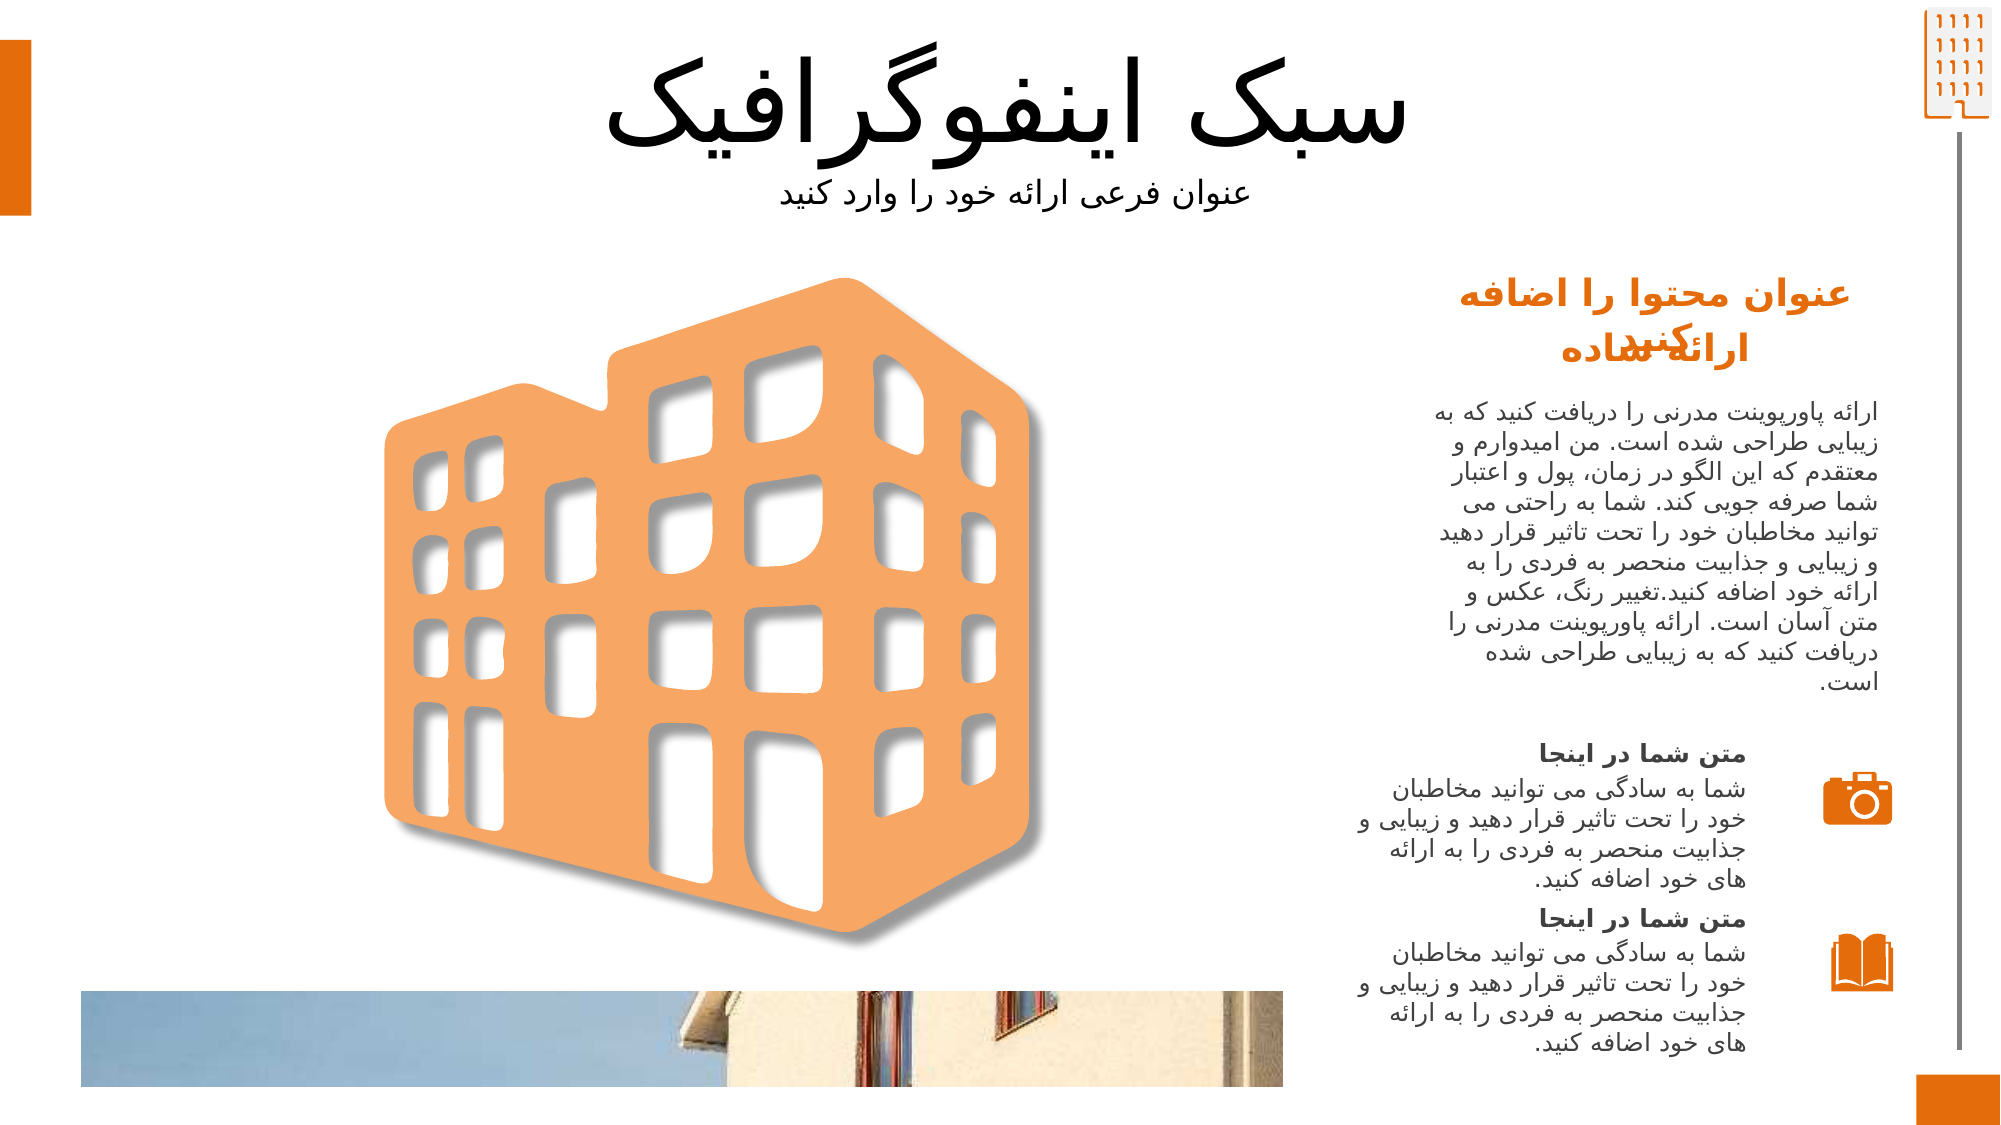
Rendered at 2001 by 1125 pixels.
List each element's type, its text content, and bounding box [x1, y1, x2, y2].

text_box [1924, 7, 1992, 119]
text_box [384, 277, 1030, 933]
text_box ارائه پاورپوینت مدرنی را دریافت کنید که به زیبایی طراحی شده است. من امیدوارم و معتقدم که این الگو در زمان، پول و اعتبار شما صرفه جویی کند. شما به راحتی می توانید مخاطبان خود را تحت تاثیر قرار دهید و زیبایی و جذابیت منحصر به فردی را به ارائه خود اضافه کنید.تغییر رنگ، عکس و متن آسان است. ارائه پاورپوینت مدرنی را دریافت کنید که به زیبایی طراحی شده است. [1419, 388, 1895, 703]
list سبک اینفوگرافیک [67, 42, 1950, 161]
picture [78, 991, 1283, 1087]
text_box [1916, 131, 2000, 1125]
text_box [1336, 730, 1762, 871]
text_box [1830, 932, 1895, 993]
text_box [1336, 894, 1762, 1036]
list عنوان فرعی ارائه خود را وارد کنید [67, 161, 1916, 219]
text_box [1822, 770, 1894, 826]
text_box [1416, 261, 1895, 377]
